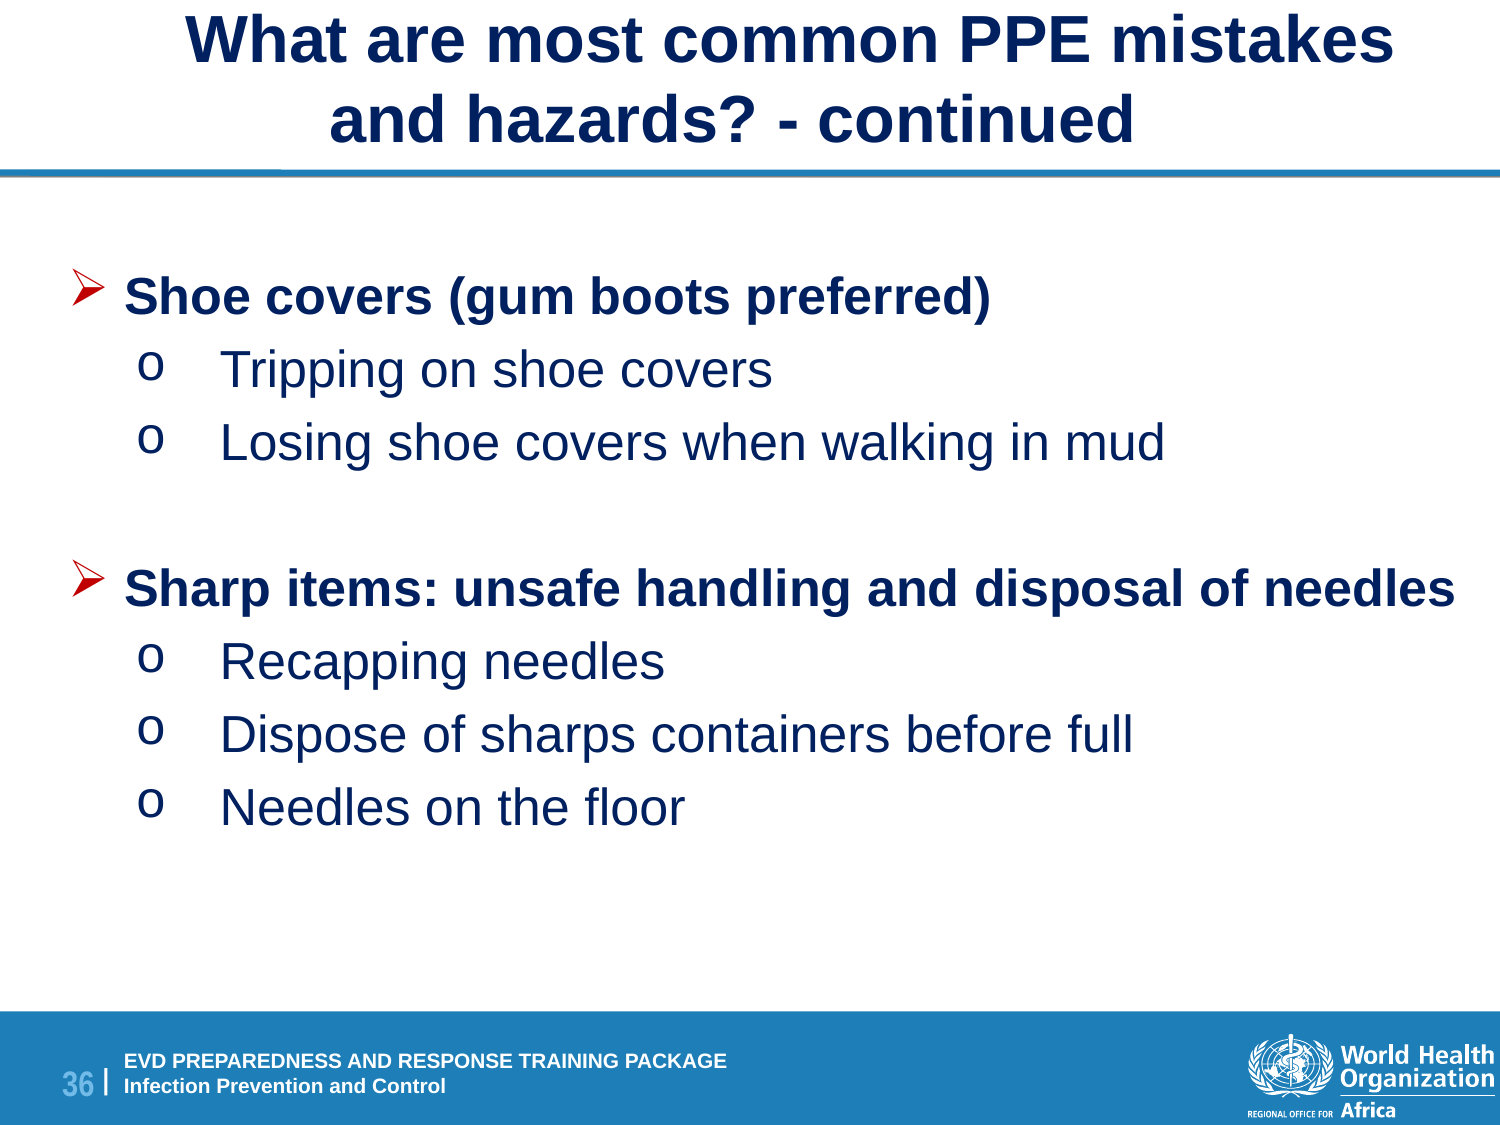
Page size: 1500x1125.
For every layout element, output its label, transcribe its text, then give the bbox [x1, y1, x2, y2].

list Shoe covers (gum boots preferred) Tripping on shoe covers Losing shoe covers when walking in mud Sharp items: unsafe handling and disposal of needles Recapping needles Dispose of sharps containers before full Needles on the floor [52, 255, 1500, 795]
title What are most common PPE mistakes and hazards? - continued [0, 45, 1467, 162]
